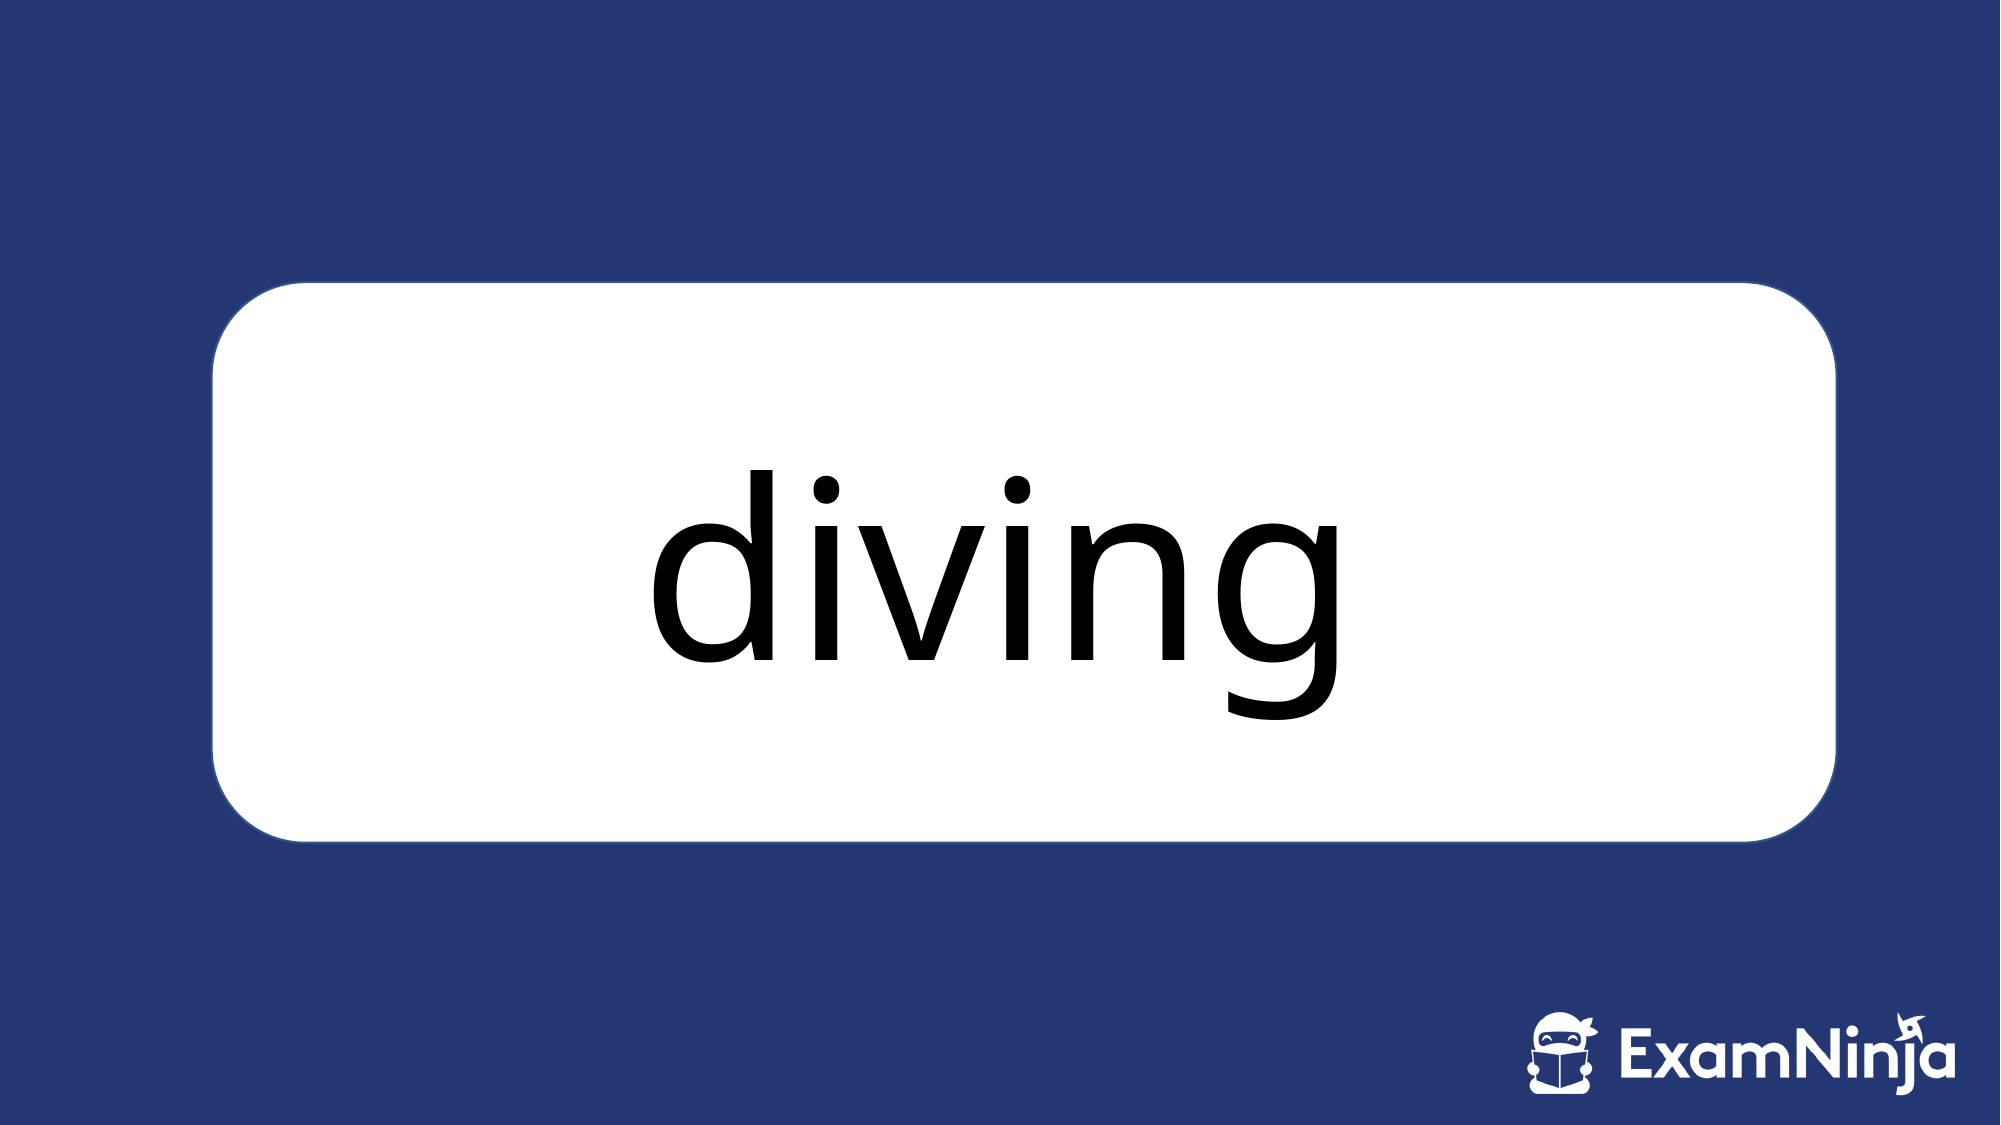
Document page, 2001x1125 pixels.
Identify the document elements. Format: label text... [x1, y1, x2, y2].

picture [1501, 1003, 1979, 1102]
text_box [210, 281, 1838, 403]
text_box diving [143, 403, 1857, 719]
text_box [210, 719, 1838, 844]
